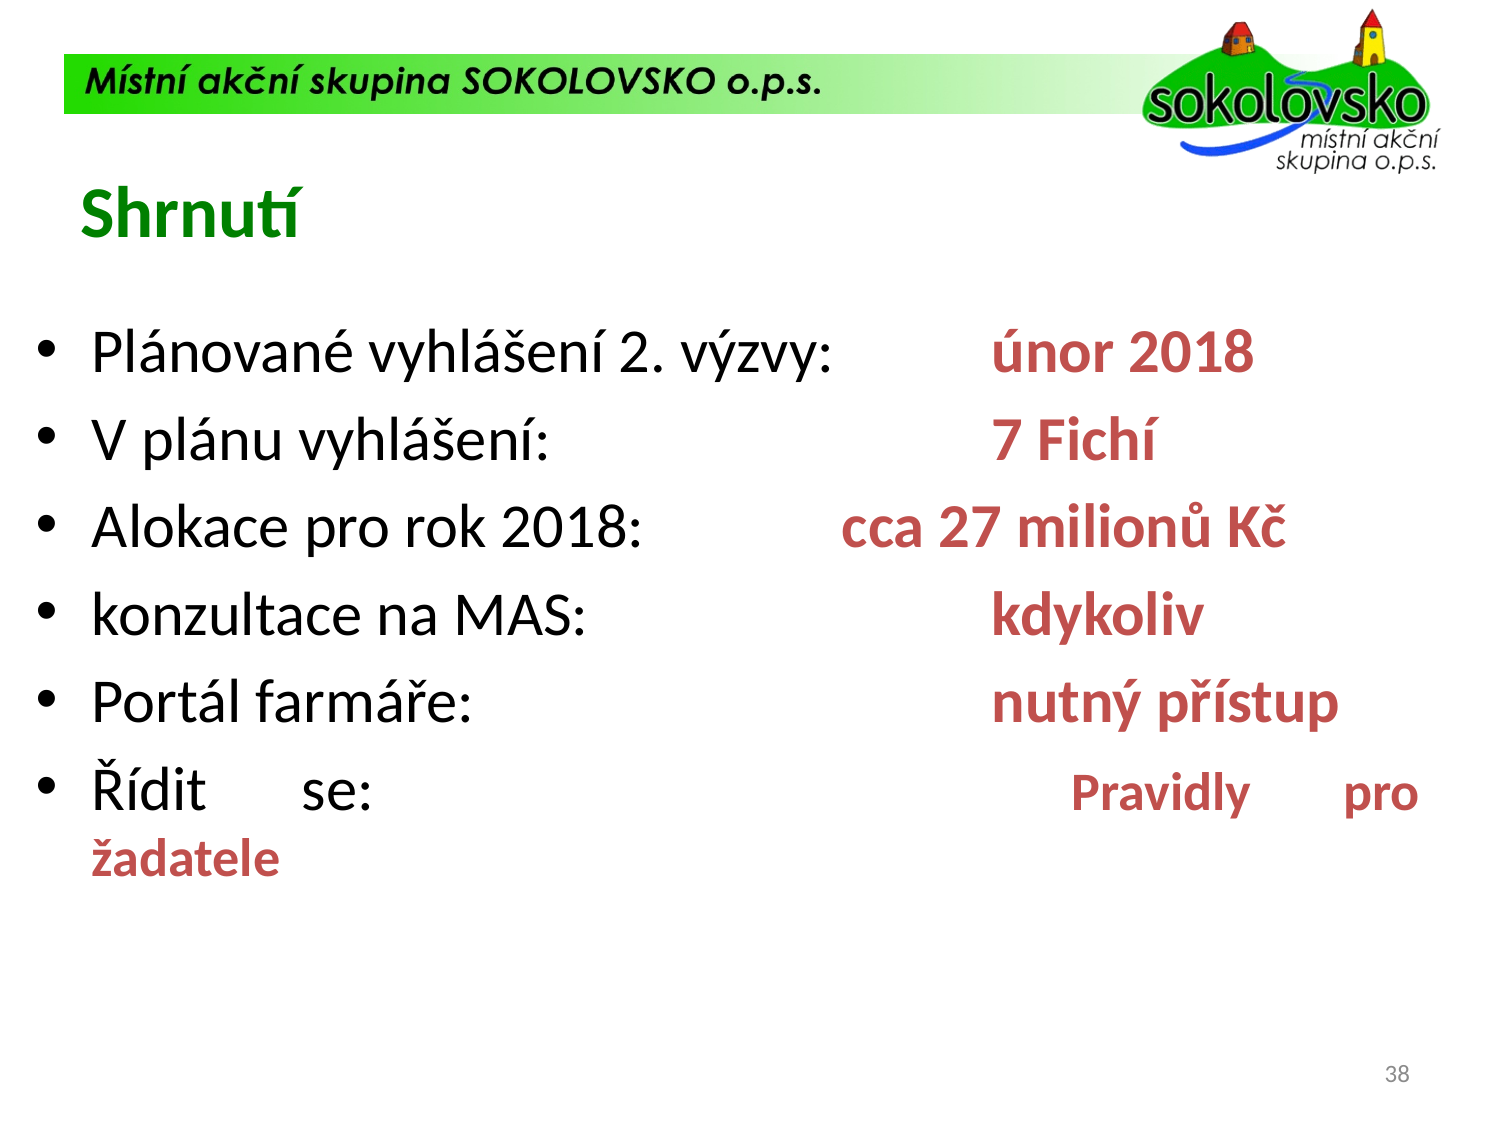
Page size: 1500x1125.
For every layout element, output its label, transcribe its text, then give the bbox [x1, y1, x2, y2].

picture [64, 0, 1455, 197]
title Shrnutí [64, 144, 1415, 273]
list Plánované vyhlášení 2. výzvy: únor 2018 V plánu vyhlášení: 7 Fichí Alokace pro rok 2018: cca 27 milionů Kč konzultace na MAS: kdykoliv Portál farmáře: nutný přístup Řídit se: Pravidly pro žadatele [20, 302, 1436, 1059]
slide_number 38 [1074, 1042, 1425, 1103]
